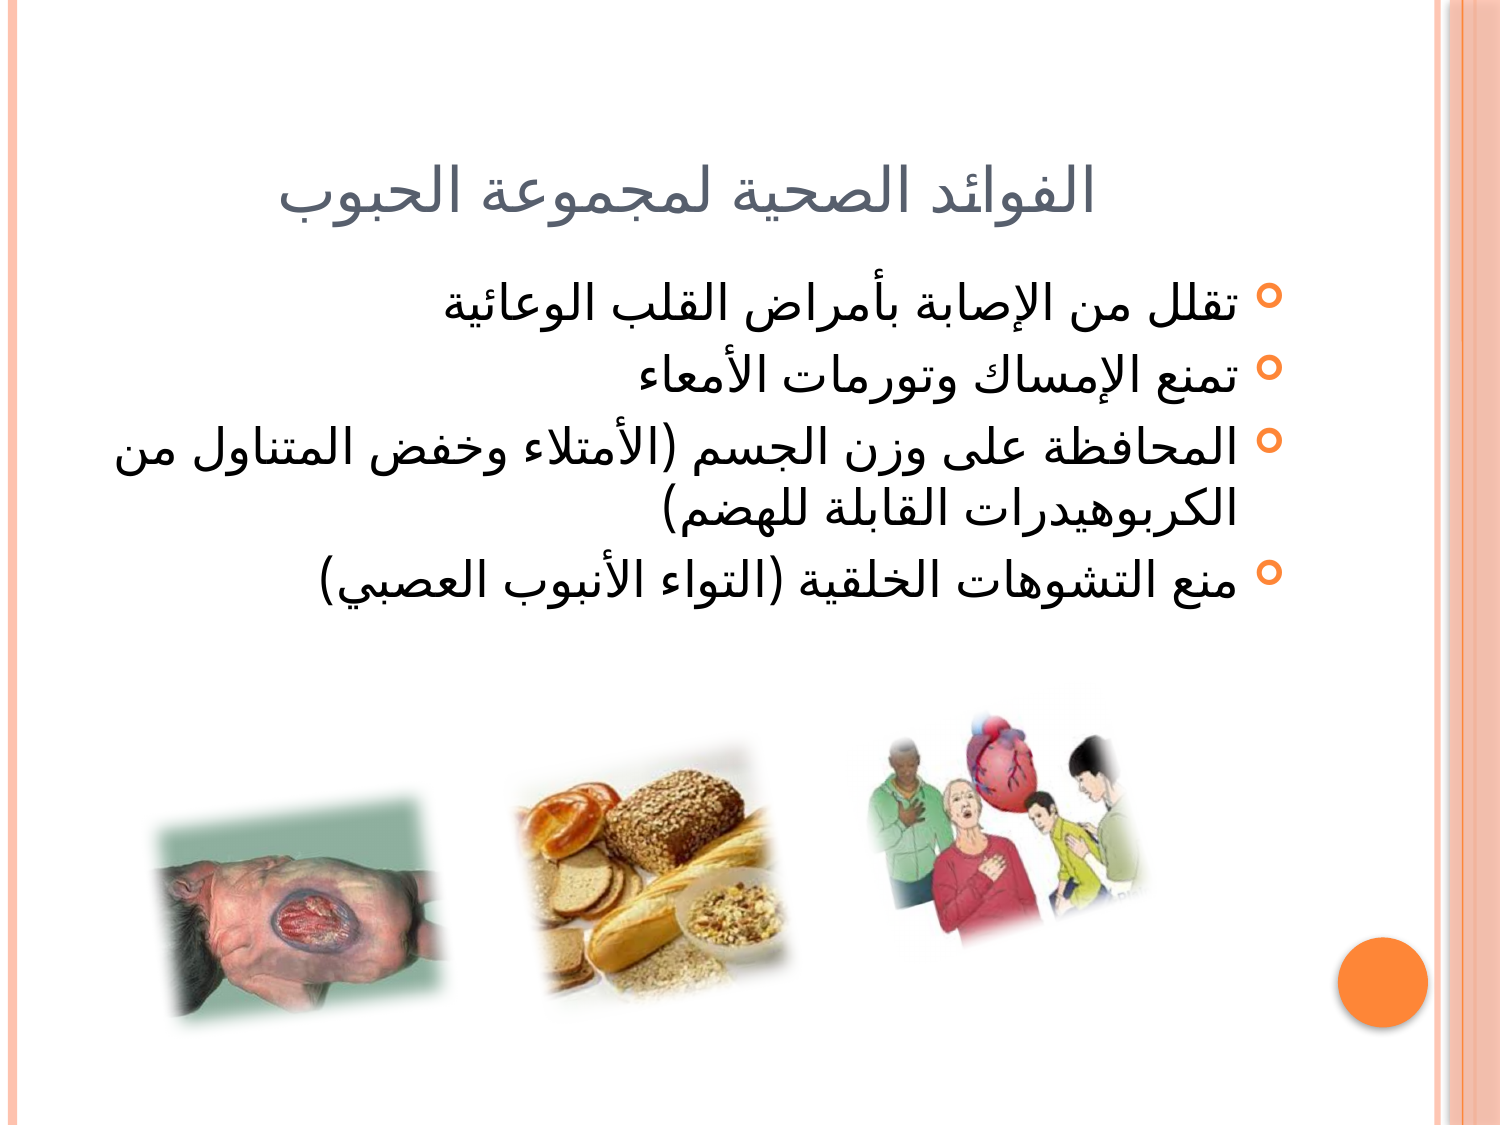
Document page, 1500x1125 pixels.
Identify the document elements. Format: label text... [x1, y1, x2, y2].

list تقلل من الإصابة بأمراض القلب الوعائية تمنع الإمساك وتورمات الأمعاء المحافظة على وزن الجسم (الأمتلاء وخفض المتناول من الكربوهيدرات القابلة للهضم) منع التشوهات الخلقية (التواء الأنبوب العصبي) [75, 262, 1300, 1062]
picture [860, 703, 1140, 943]
picture [148, 792, 451, 1028]
picture [516, 743, 790, 1011]
title الفوائد الصحية لمجموعة الحبوب [75, 45, 1300, 233]
